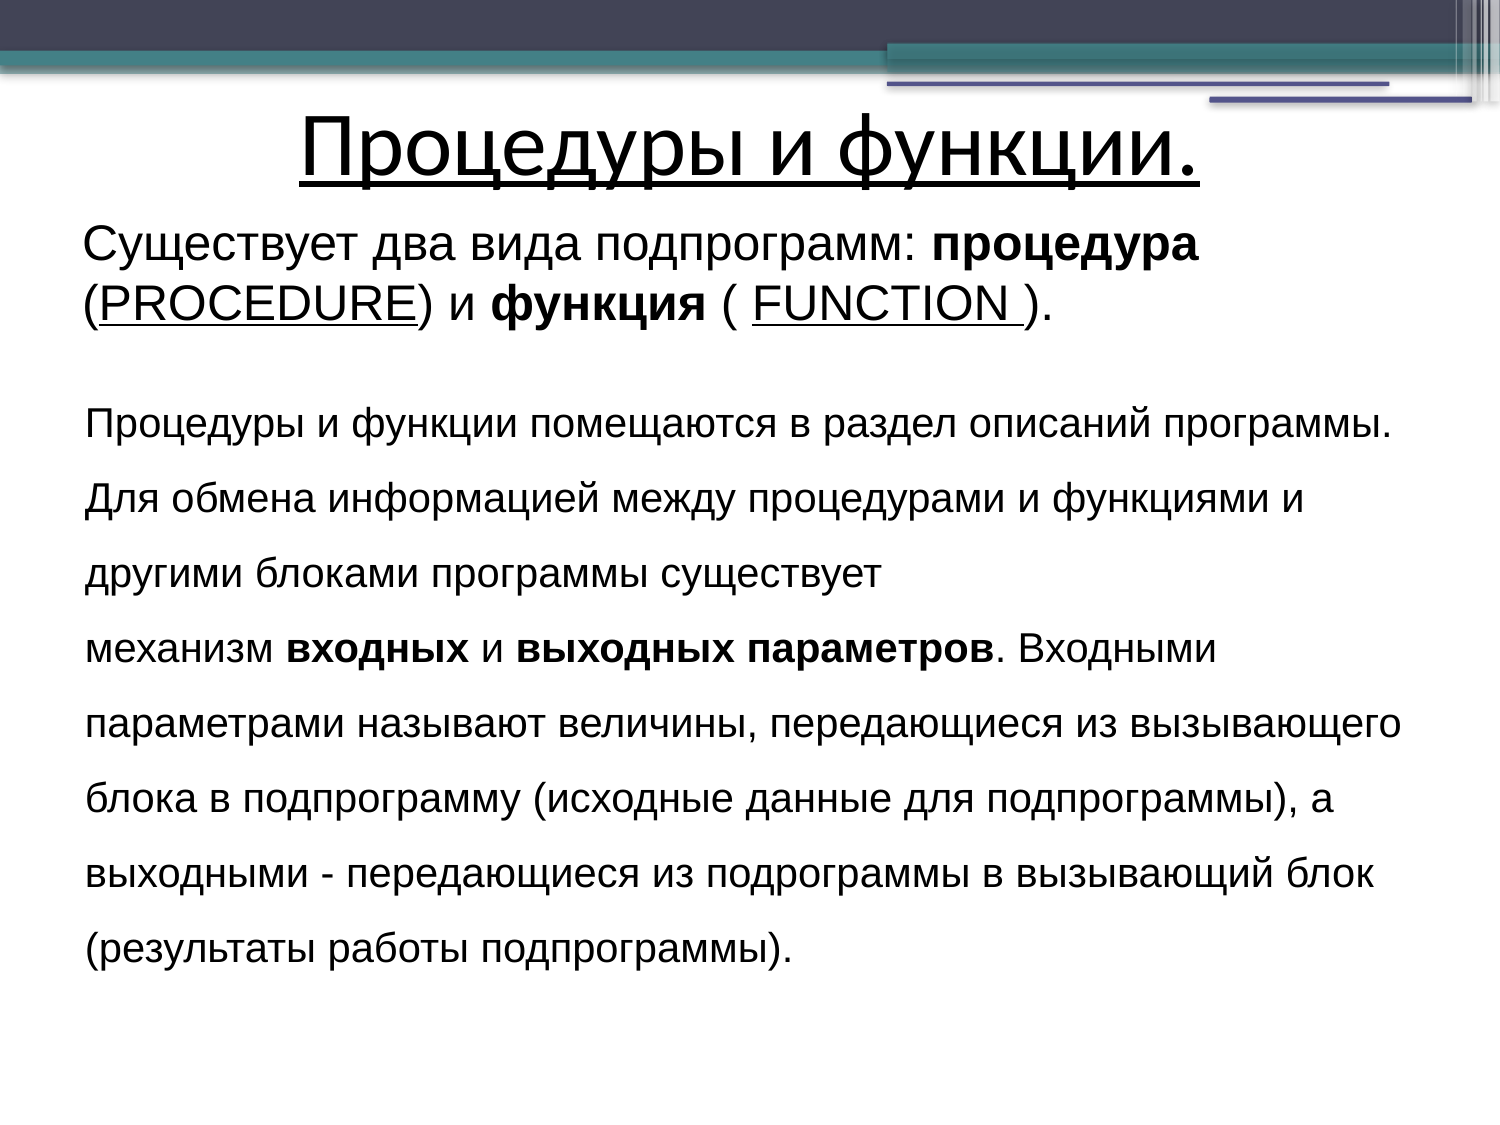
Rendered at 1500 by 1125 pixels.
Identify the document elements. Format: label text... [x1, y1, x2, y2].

text_box Существует два вида подпрограмм: процедура (PROCEDURE) и функция ( FUNCTION ). [82, 210, 1432, 363]
text_box Процедуры и функции. [75, 36, 1425, 242]
text_box Процедуры и функции помещаются в раздел описаний программы. Для обмена информацией между процедурами и функциями и другими блоками программы существует механизм входных и выходных параметров. Входными параметрами называют величины, передающиеся из вызывающего блока в подпрограмму (исходные данные для подпрограммы), а выходными - передающиеся из подрограммы в вызывающий блок (результаты работы подпрограммы). [70, 363, 1477, 1069]
